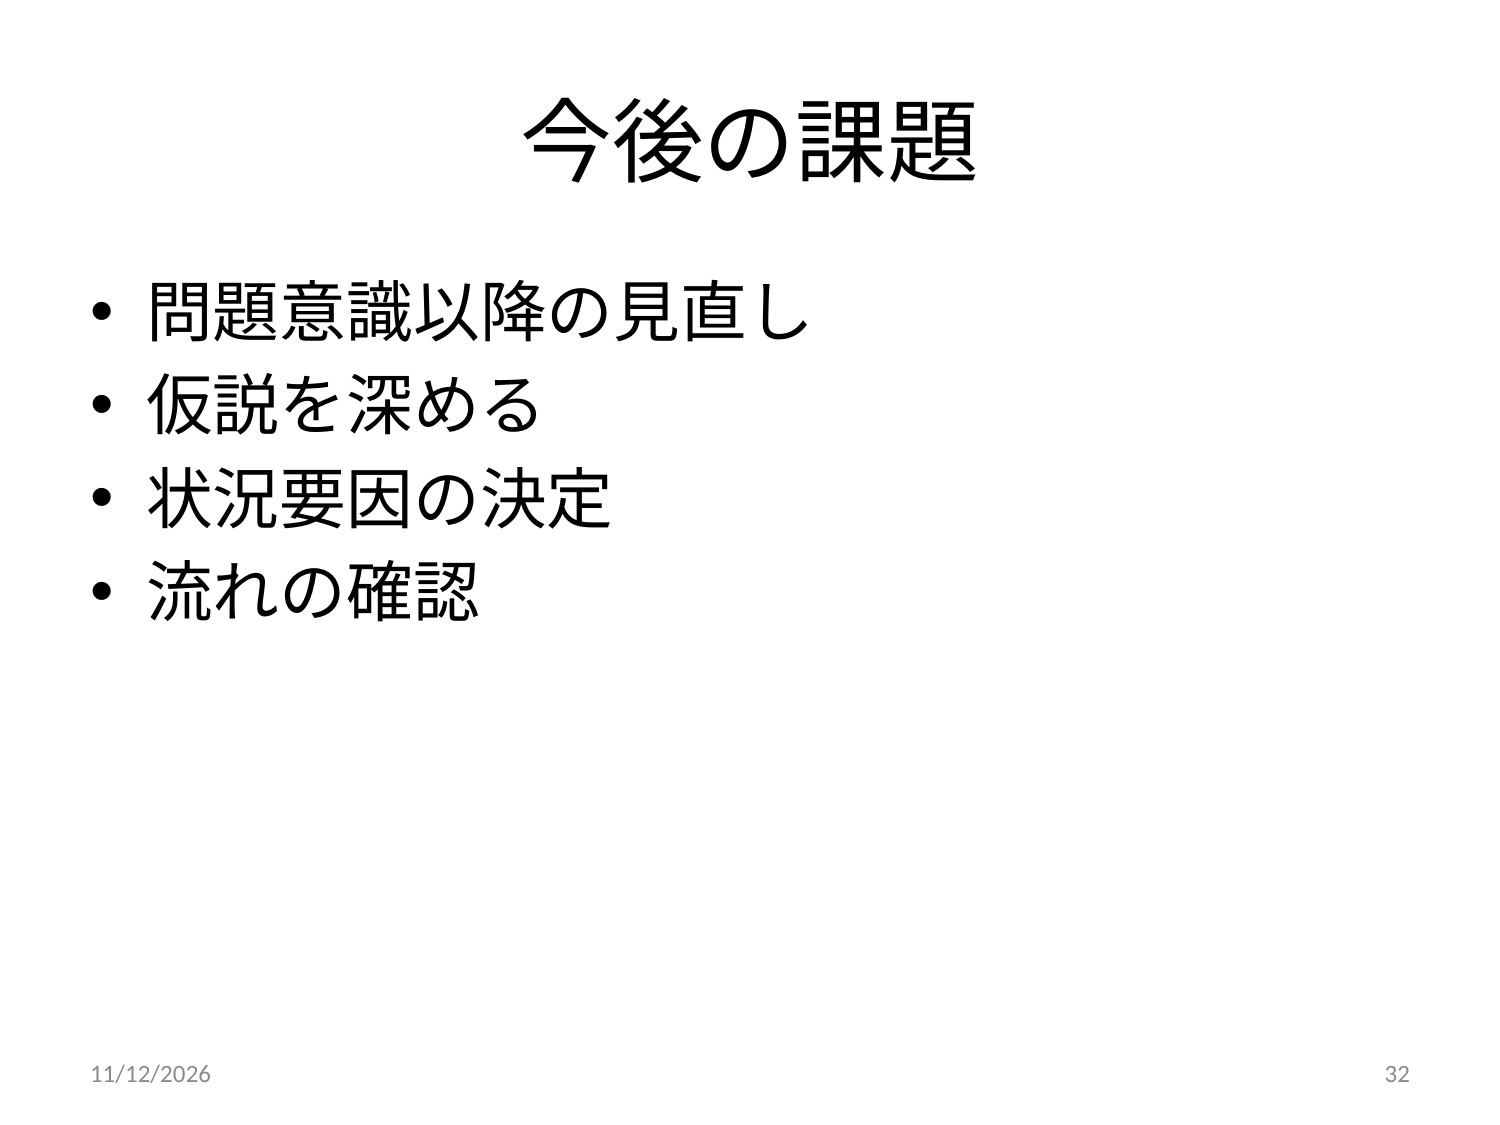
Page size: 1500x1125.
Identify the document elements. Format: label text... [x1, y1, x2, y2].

list 問題意識以降の見直し 仮説を深める 状況要因の決定 流れの確認 [75, 262, 1425, 1005]
slide_number 32 [1074, 1042, 1425, 1103]
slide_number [75, 1042, 425, 1103]
title 今後の課題 [75, 45, 1425, 233]
